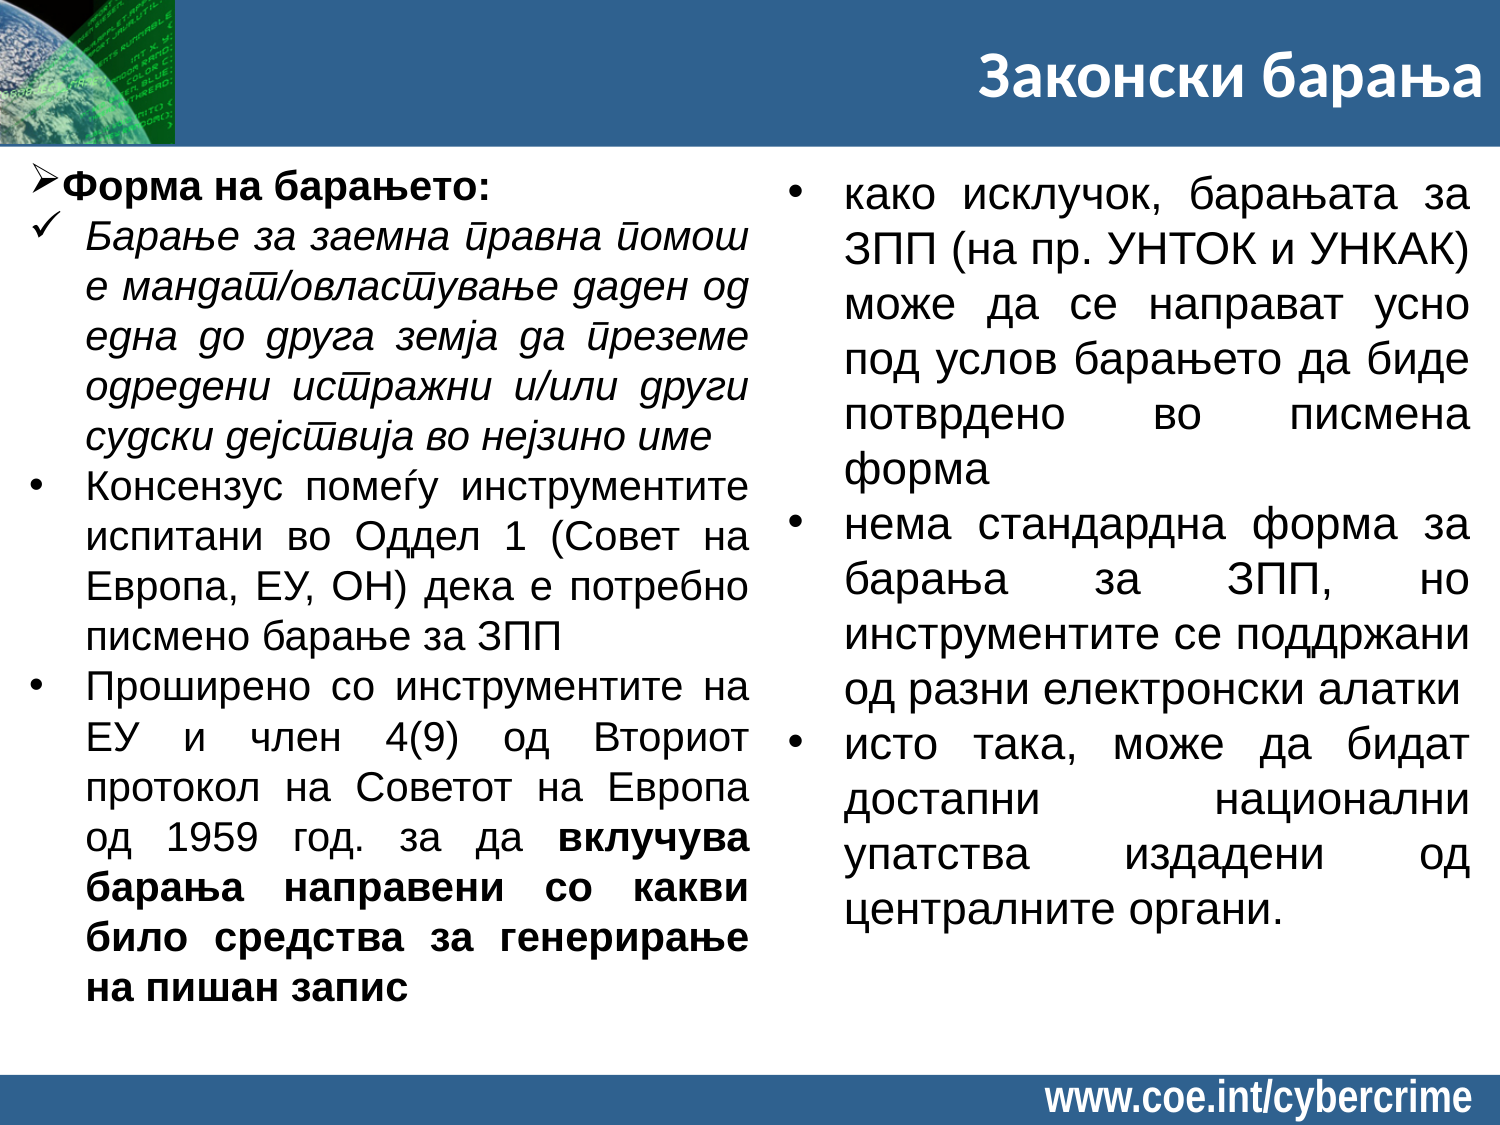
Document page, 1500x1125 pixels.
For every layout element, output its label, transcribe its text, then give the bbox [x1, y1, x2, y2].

picture [0, 0, 175, 144]
text_box како исклучок, барањата за ЗПП (на пр. УНТОК и УНКАК) може да се направат усно под услов барањето да биде потврдено во писмена форма нема стандардна форма за барања за ЗПП, но инструментите се поддржани од разни електронски алатки исто така, може да бидат достапни национални упатства издадени од централните органи. [772, 156, 1486, 941]
text_box www.coe.int/cybercrime [1030, 1059, 1500, 1125]
text_box Законски барања [177, 0, 1500, 149]
text_box [0, 1073, 1030, 1125]
text_box Форма на барањето: Барање за заемна правна помош е мандат/овластување даден од една до друга земја да преземе одредени истражни и/или други судски дејствија во нејзино име Консензус помеѓу инструментите испитани во Оддел 1 (Совет на Европа, ЕУ, ОН) дека е потребно писмено барање за ЗПП Проширено со инструментите на ЕУ и член 4(9) од Вториот протокол на Советот на Европа од 1959 год. за да вклучува барања направени со какви било средства за генерирање на пишан запис [14, 151, 765, 1017]
